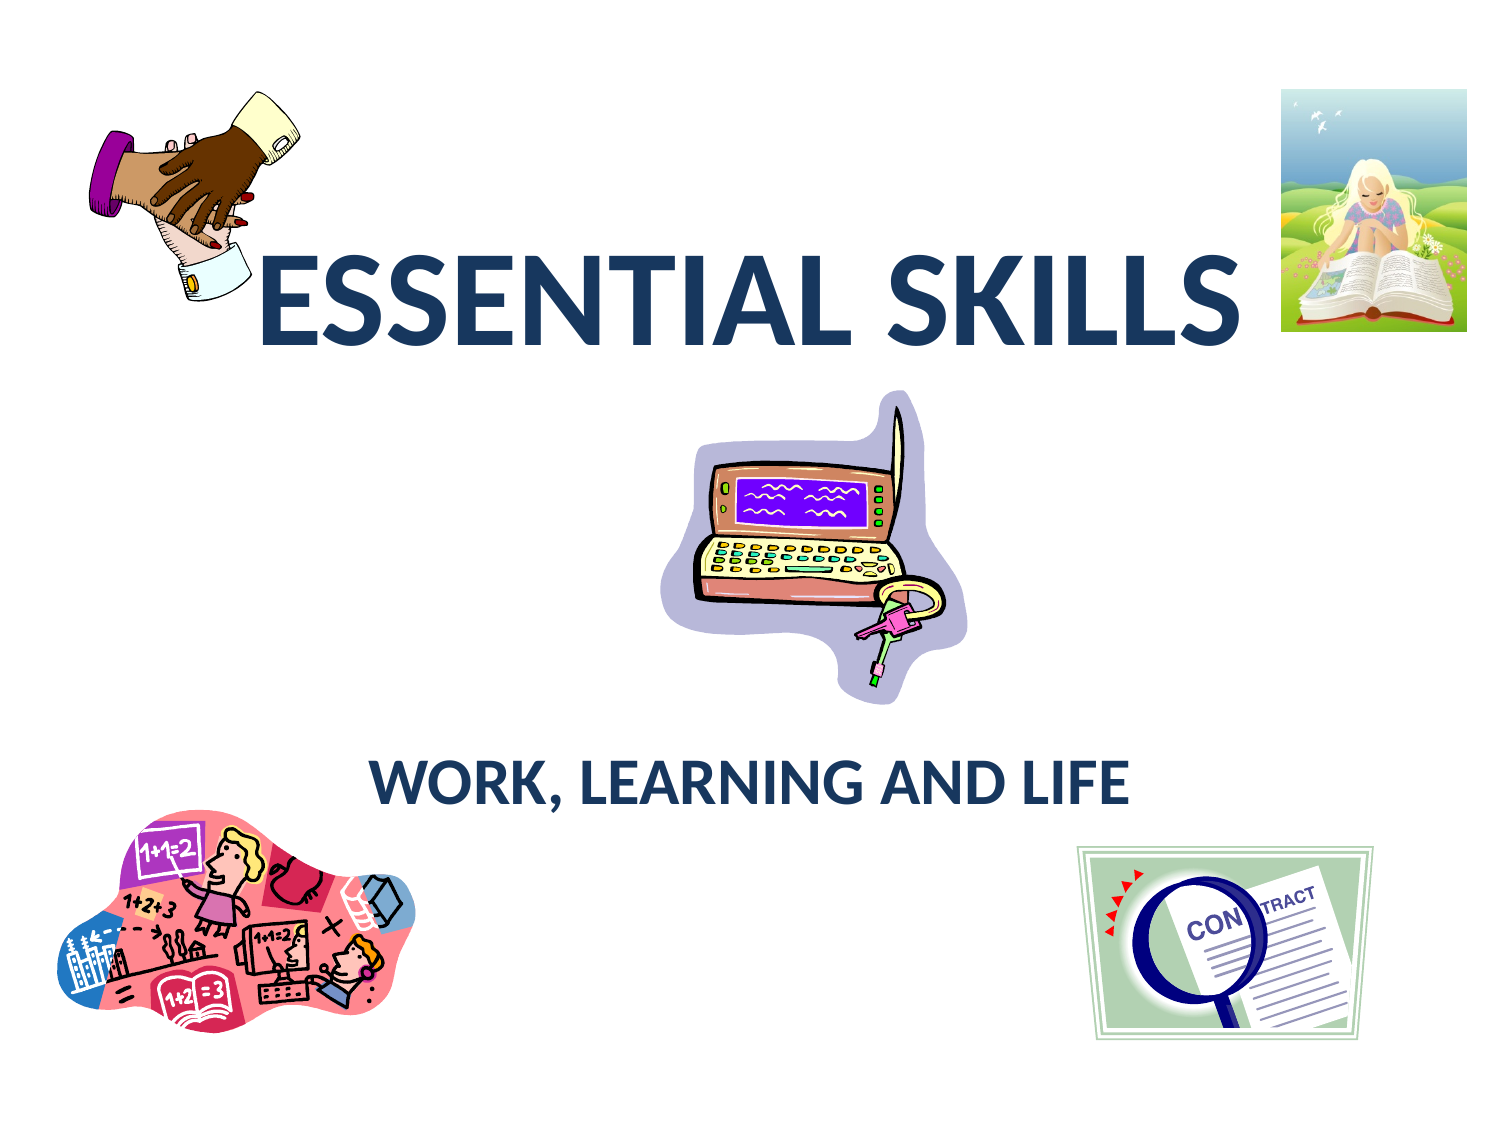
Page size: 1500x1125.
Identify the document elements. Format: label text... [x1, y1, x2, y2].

picture [52, 805, 420, 1038]
picture [1281, 89, 1467, 332]
subtitle WORK, LEARNING AND LIFE [225, 637, 1275, 925]
picture [655, 385, 973, 710]
picture [88, 89, 302, 305]
picture [1076, 845, 1375, 1041]
title ESSENTIAL SKILLS [112, 101, 1388, 480]
